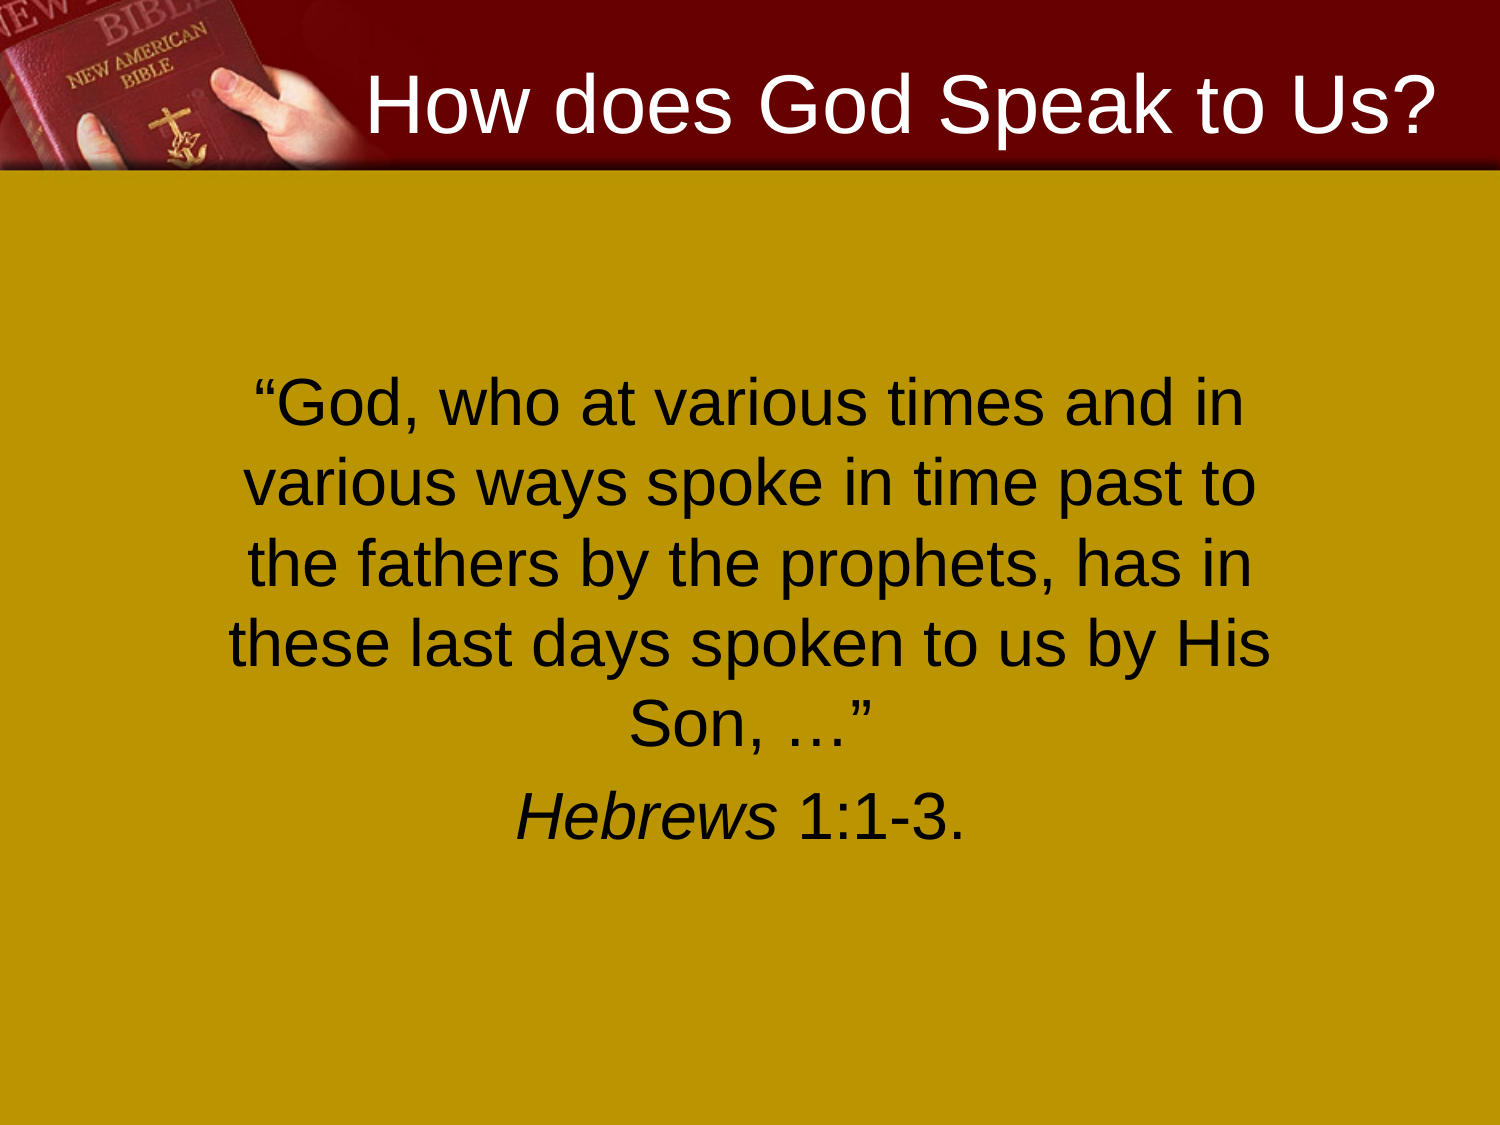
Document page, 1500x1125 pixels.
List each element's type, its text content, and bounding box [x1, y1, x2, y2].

list “God, who at various times and in various ways spoke in time past to the fathers by the prophets, has in these last days spoken to us by His Son, …” Hebrews 1:1-3. [200, 351, 1302, 993]
picture [0, 0, 1500, 1125]
title How does God Speak to Us? [339, 24, 1463, 176]
